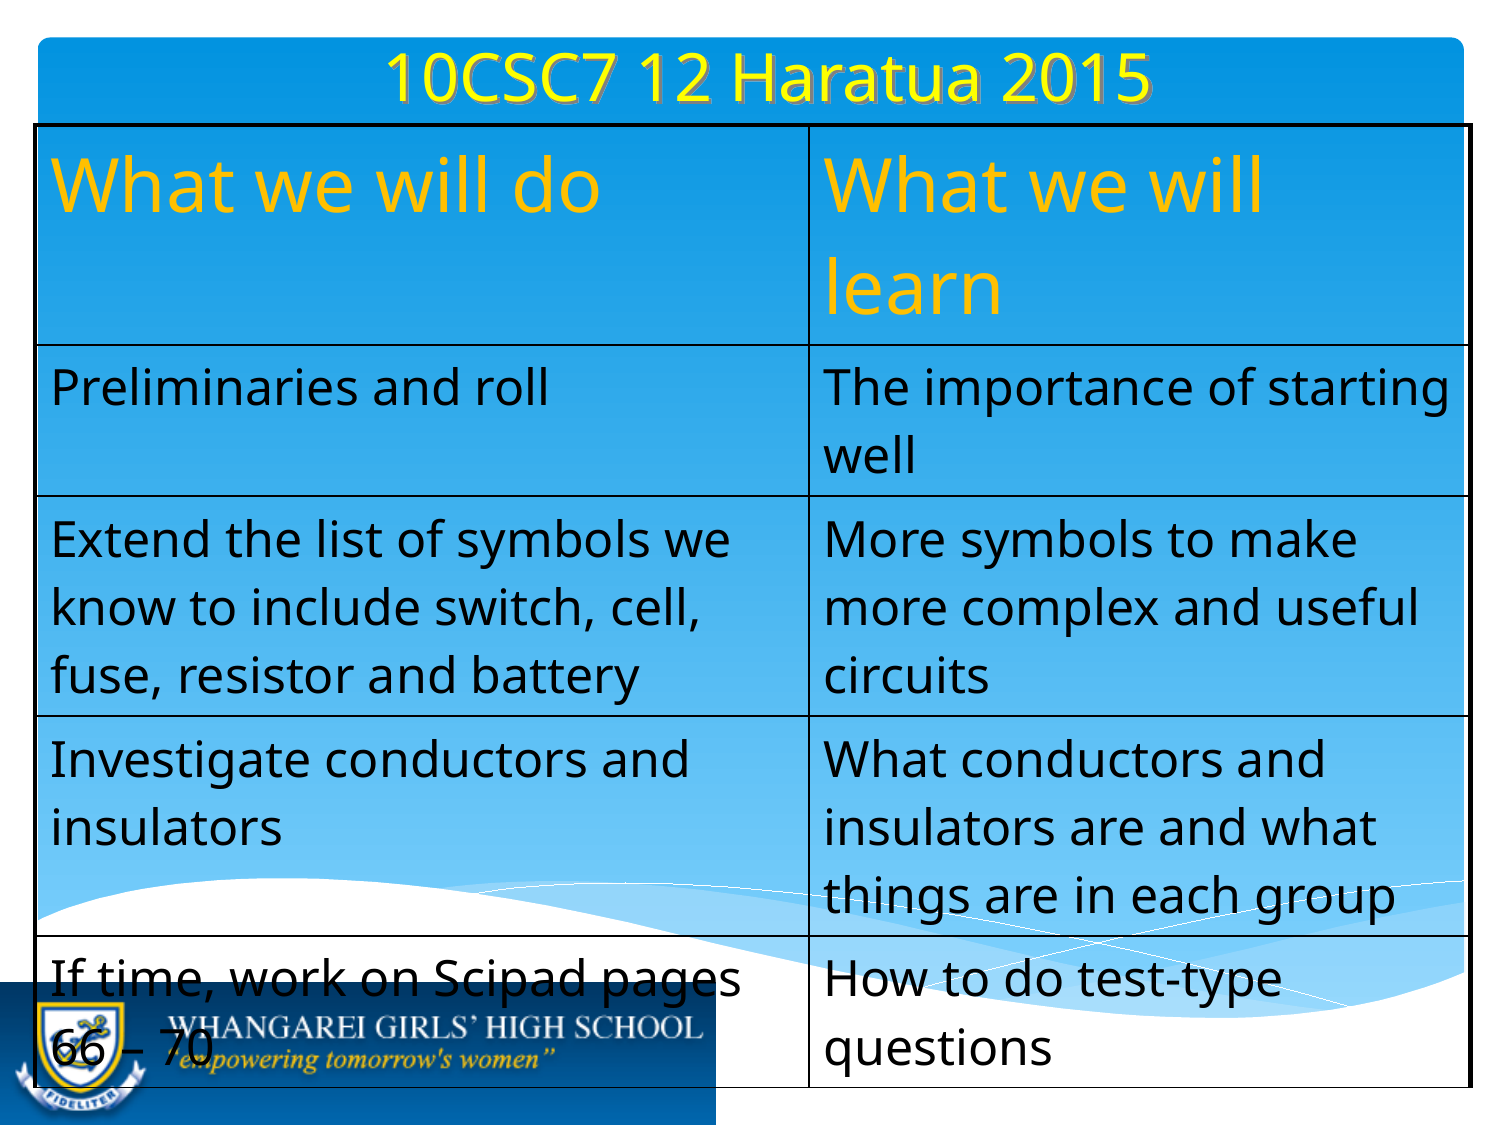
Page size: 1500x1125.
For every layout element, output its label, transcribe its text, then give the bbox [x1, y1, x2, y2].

table_cell What conductors and insulators are and what things are in each group [810, 717, 1468, 935]
text_box 10CSC7 12 Haratua 2015 [162, 24, 1375, 123]
table_cell Extend the list of symbols we know to include switch, cell, fuse, resistor and battery [37, 497, 808, 715]
table_cell How to do test-type questions [810, 937, 1468, 1087]
table_cell More symbols to make more complex and useful circuits [810, 497, 1468, 715]
picture [0, 982, 716, 1125]
table_header What we will learn [810, 127, 1468, 344]
table_header What we will do [37, 127, 808, 344]
table_cell If time, work on Scipad pages 66 – 70 [37, 937, 808, 1087]
table_cell The importance of starting well [810, 346, 1468, 495]
table_cell Preliminaries and roll [37, 346, 808, 495]
table_cell Investigate conductors and insulators [37, 717, 808, 935]
